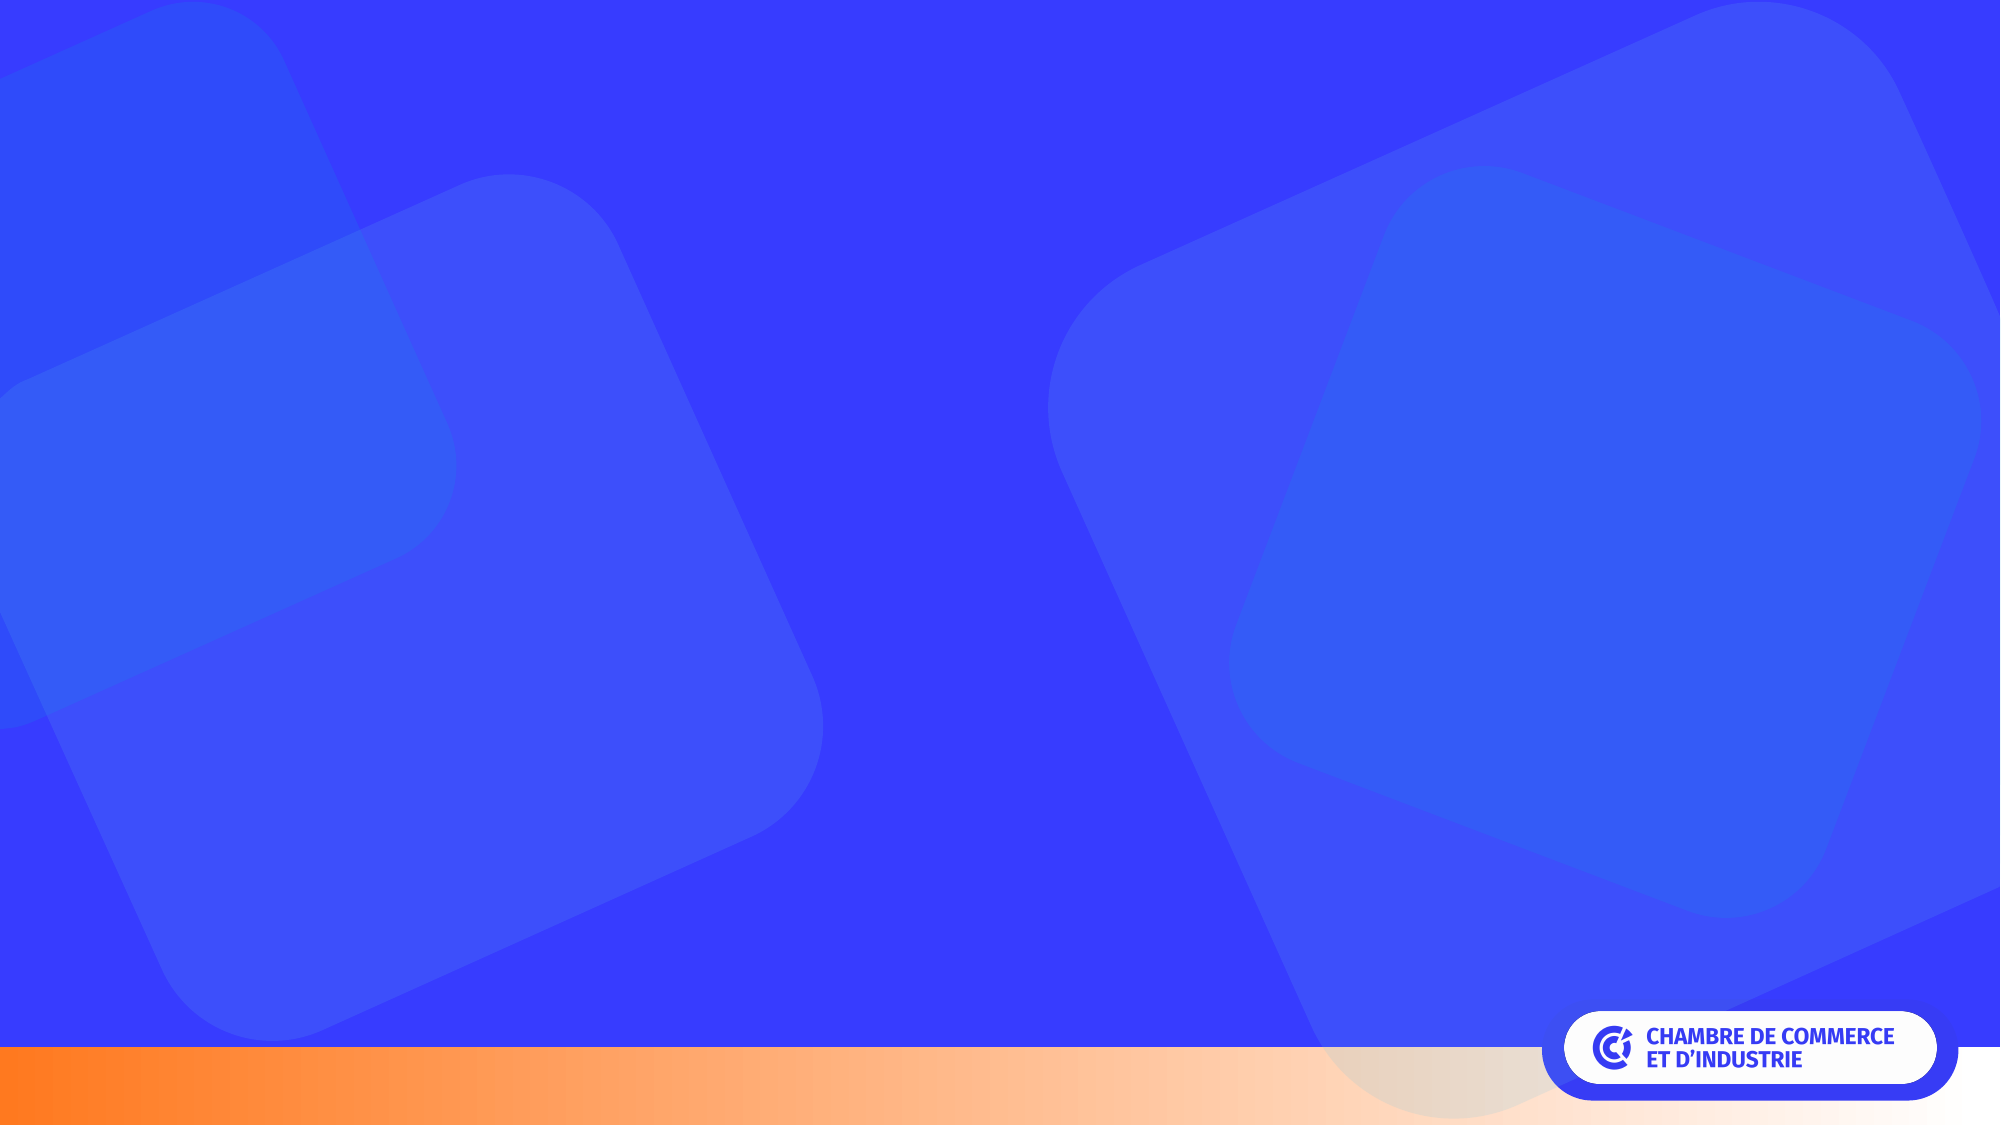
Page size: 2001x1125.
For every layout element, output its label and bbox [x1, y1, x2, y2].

picture [1564, 1011, 1937, 1084]
